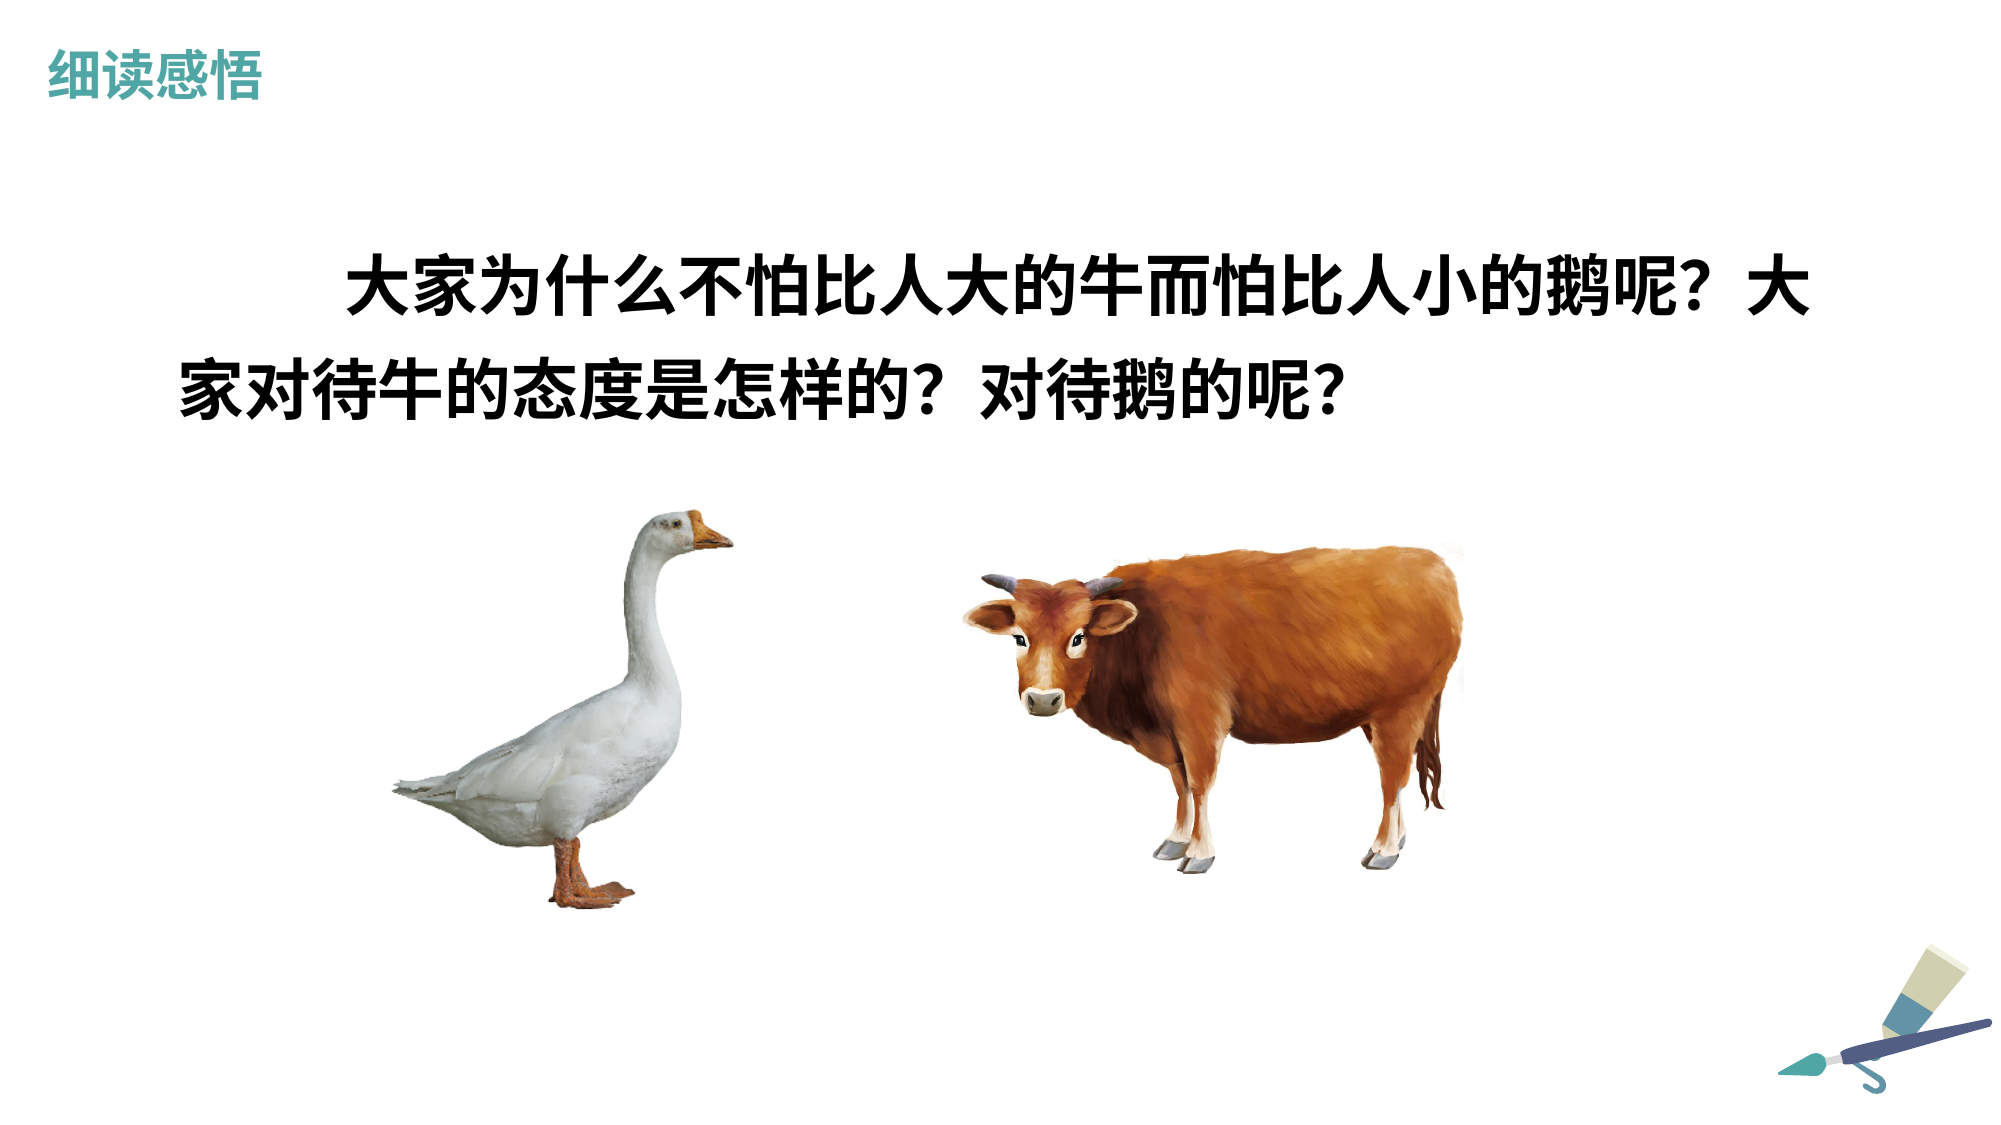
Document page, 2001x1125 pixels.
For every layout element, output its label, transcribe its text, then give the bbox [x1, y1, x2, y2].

text_box 细读感悟 [32, 33, 347, 114]
picture [388, 506, 736, 910]
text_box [1811, 945, 1974, 1125]
text_box 大家为什么不怕比人大的牛而怕比人小的鹅呢？大家对待牛的态度是怎样的？对待鹅的呢？ [162, 212, 1881, 436]
picture [962, 542, 1464, 874]
